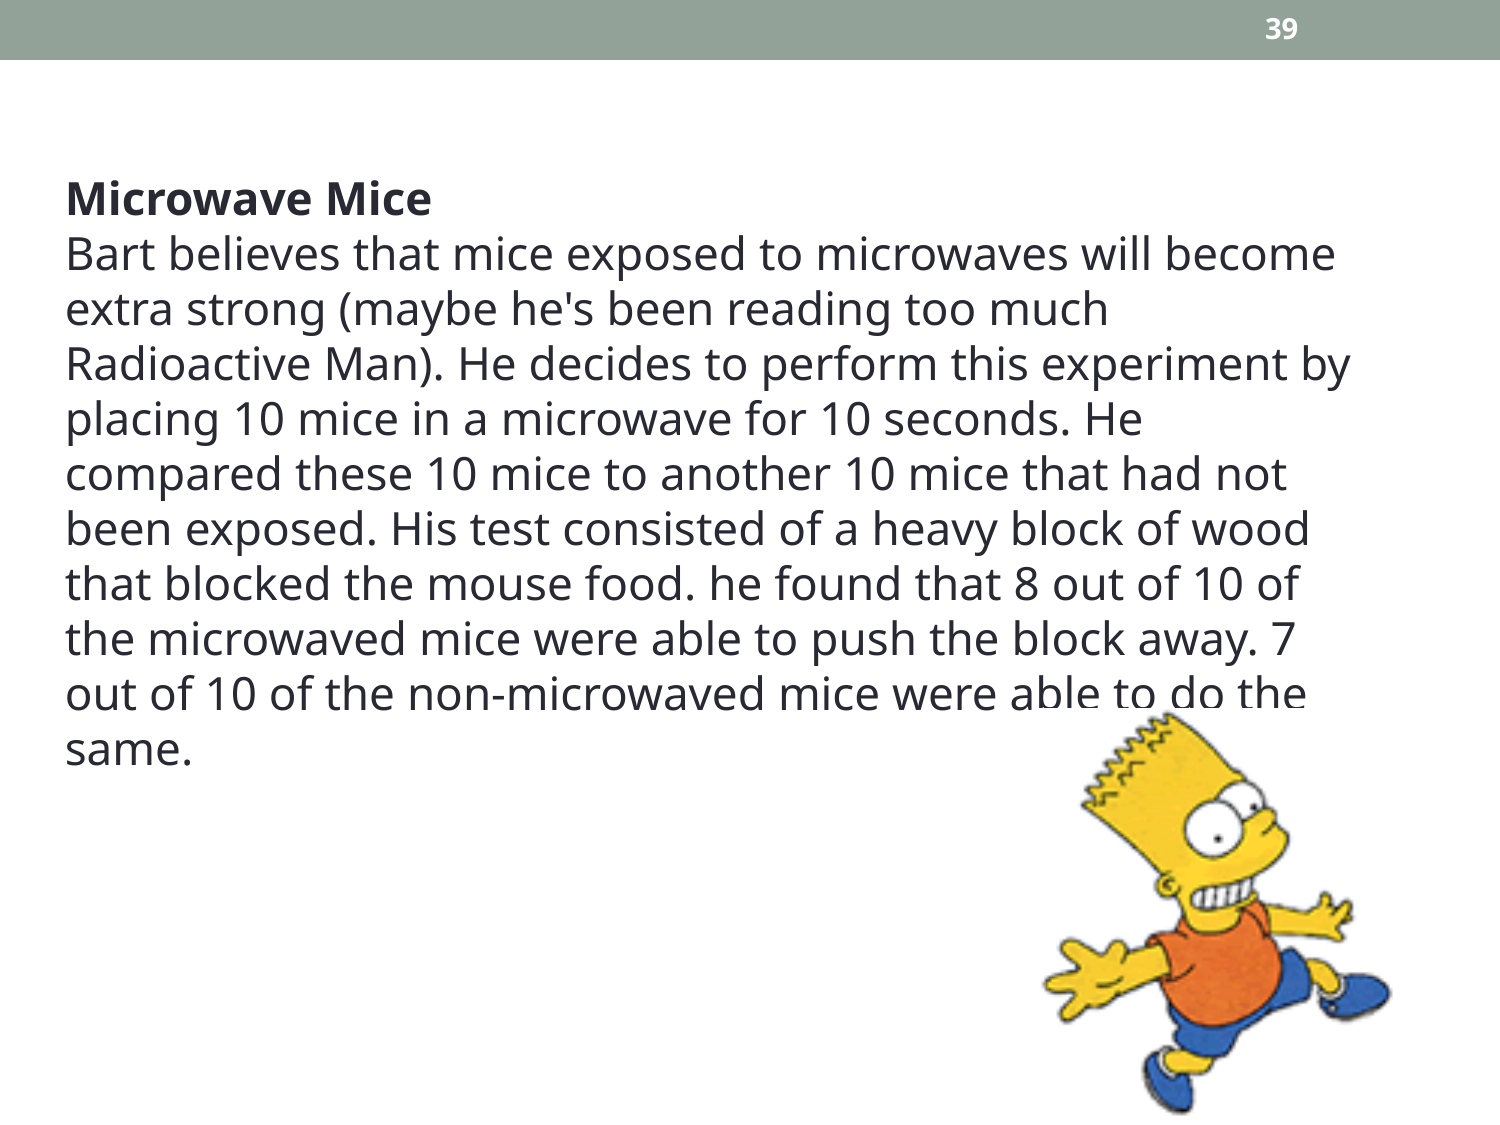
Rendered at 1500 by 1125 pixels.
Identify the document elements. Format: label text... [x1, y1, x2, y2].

slide_number 39 [1250, 3, 1425, 57]
text_box Microwave Mice Bart believes that mice exposed to microwaves will become extra strong (maybe he's been reading too much Radioactive Man). He decides to perform this experiment by placing 10 mice in a microwave for 10 seconds. He compared these 10 mice to another 10 mice that had not been exposed. His test consisted of a heavy block of wood that blocked the mouse food. he found that 8 out of 10 of the microwaved mice were able to push the block away. 7 out of 10 of the non-microwaved mice were able to do the same. [50, 162, 1375, 783]
picture [1037, 708, 1399, 1122]
